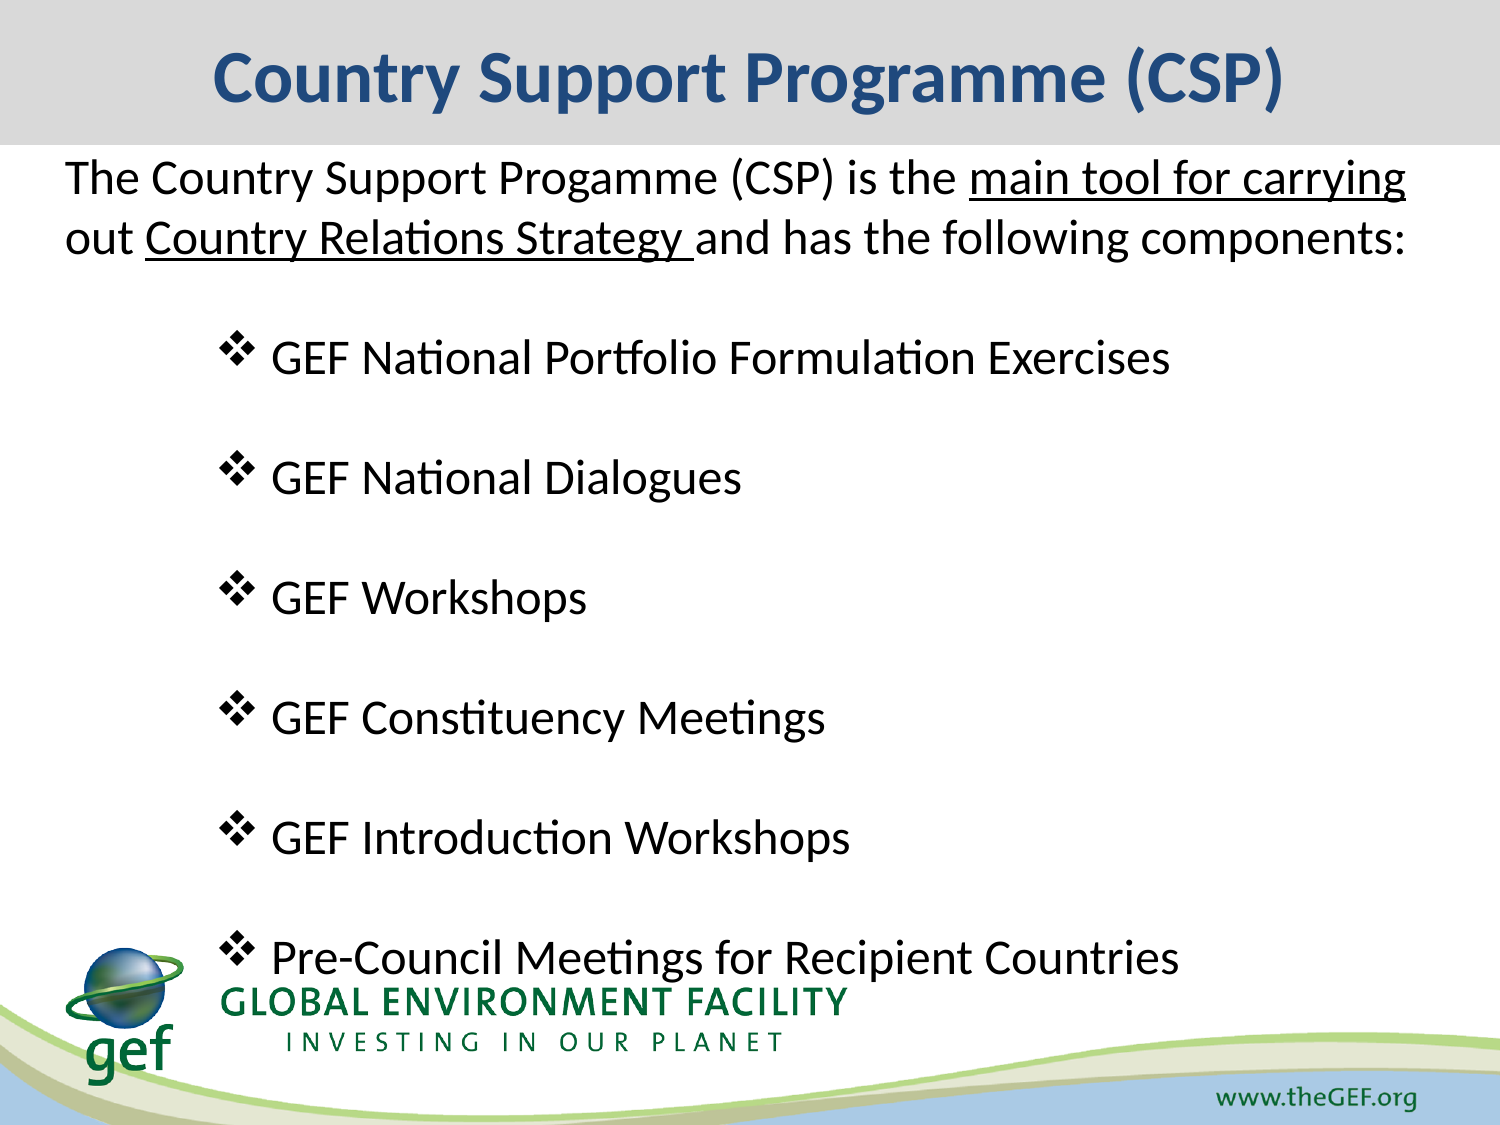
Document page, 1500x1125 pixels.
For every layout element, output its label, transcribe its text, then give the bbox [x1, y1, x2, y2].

picture [0, 920, 1500, 1125]
text_box The Country Support Progamme (CSP) is the main tool for carrying out Country Relations Strategy and has the following components: GEF National Portfolio Formulation Exercises GEF National Dialogues GEF Workshops GEF Constituency Meetings GEF Introduction Workshops Pre-Council Meetings for Recipient Countries [49, 137, 1463, 993]
title Country Support Programme (CSP) [0, 0, 1500, 146]
